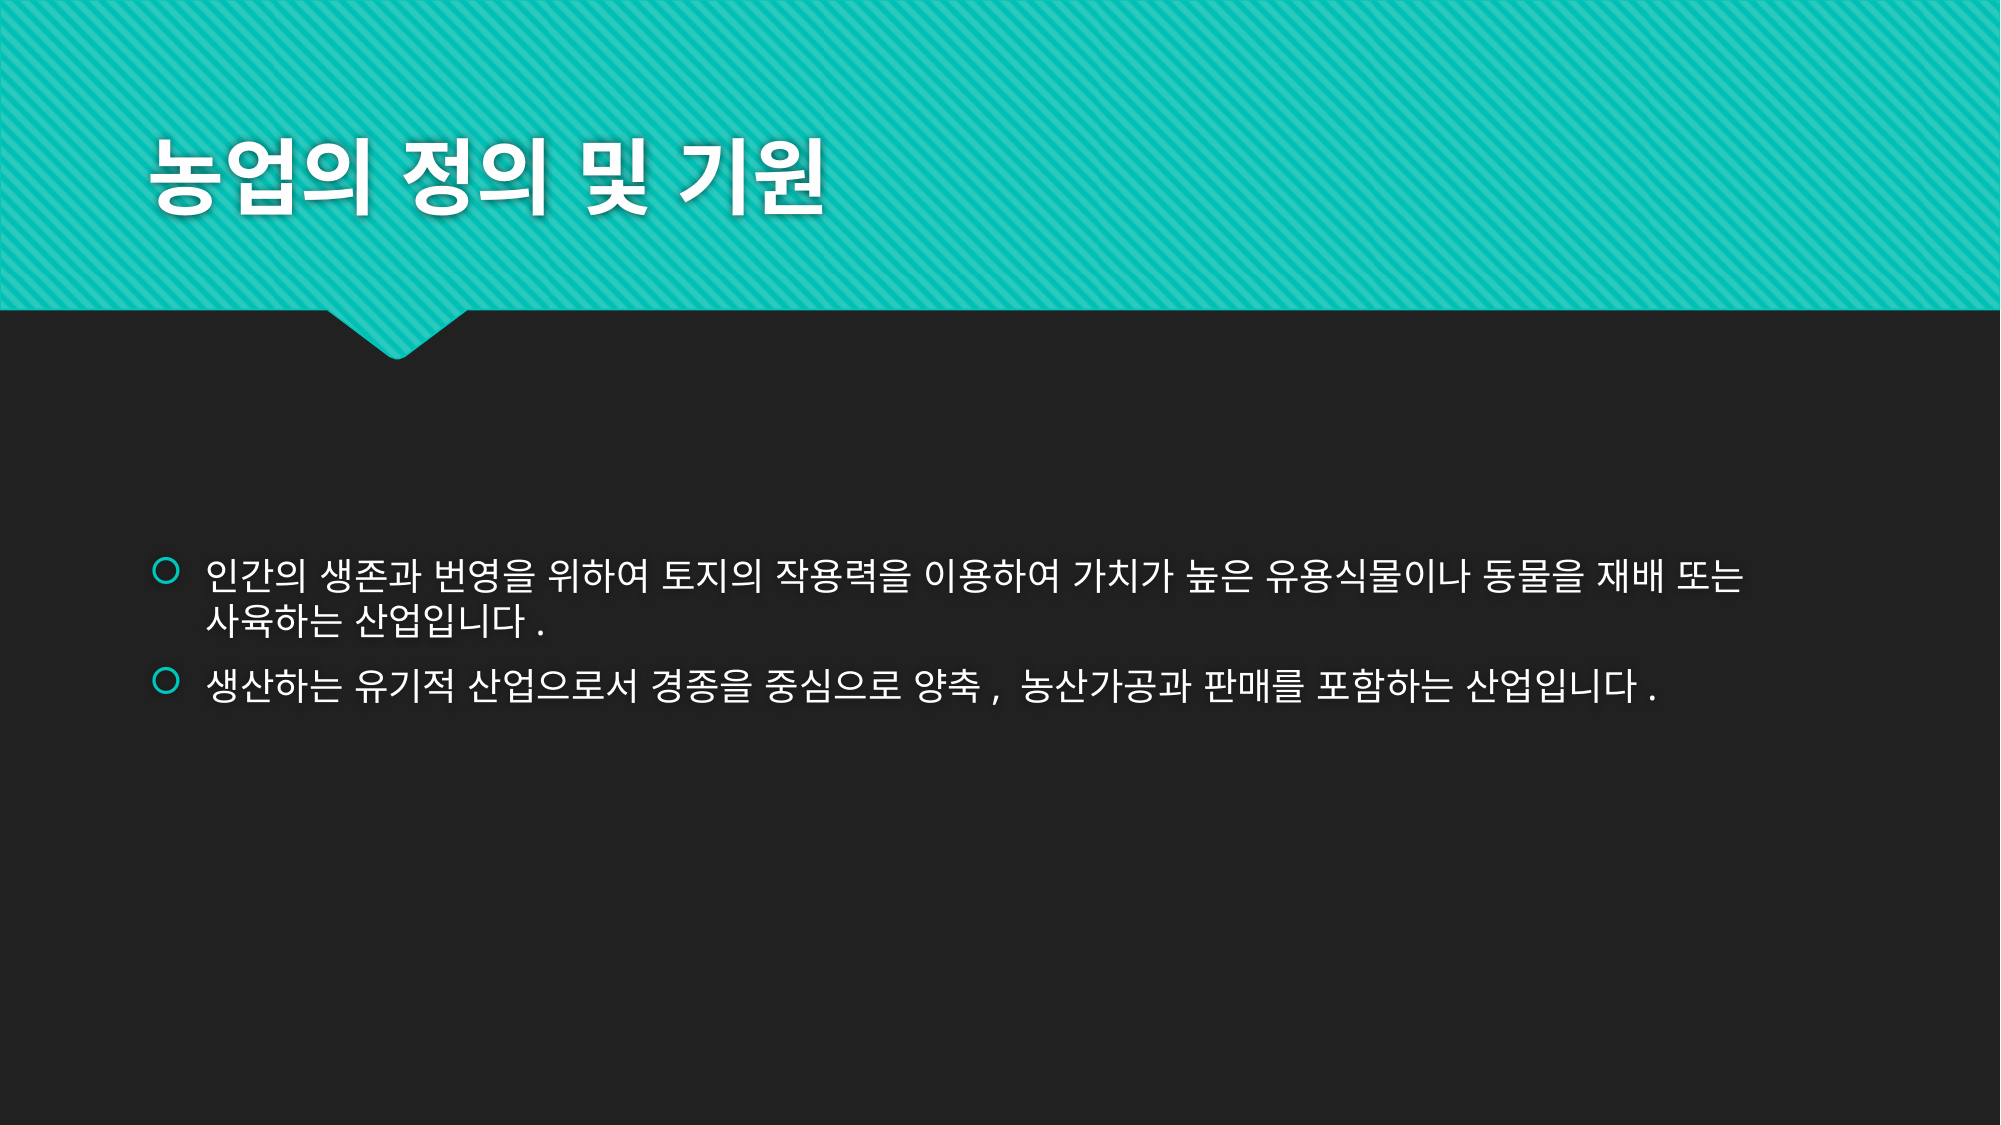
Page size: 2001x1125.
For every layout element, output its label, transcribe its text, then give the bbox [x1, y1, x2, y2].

list 인간의 생존과 번영을 위하여 토지의 작용력을 이용하여 가치가 높은 유용식물이나 동물을 재배 또는 사육하는 산업입니다. 생산하는 유기적 산업으로서 경종을 중심으로 양축, 농산가공과 판매를 포함하는 산업입니다. [134, 364, 1866, 962]
title 농업의 정의 및 기원 [132, 73, 1868, 233]
